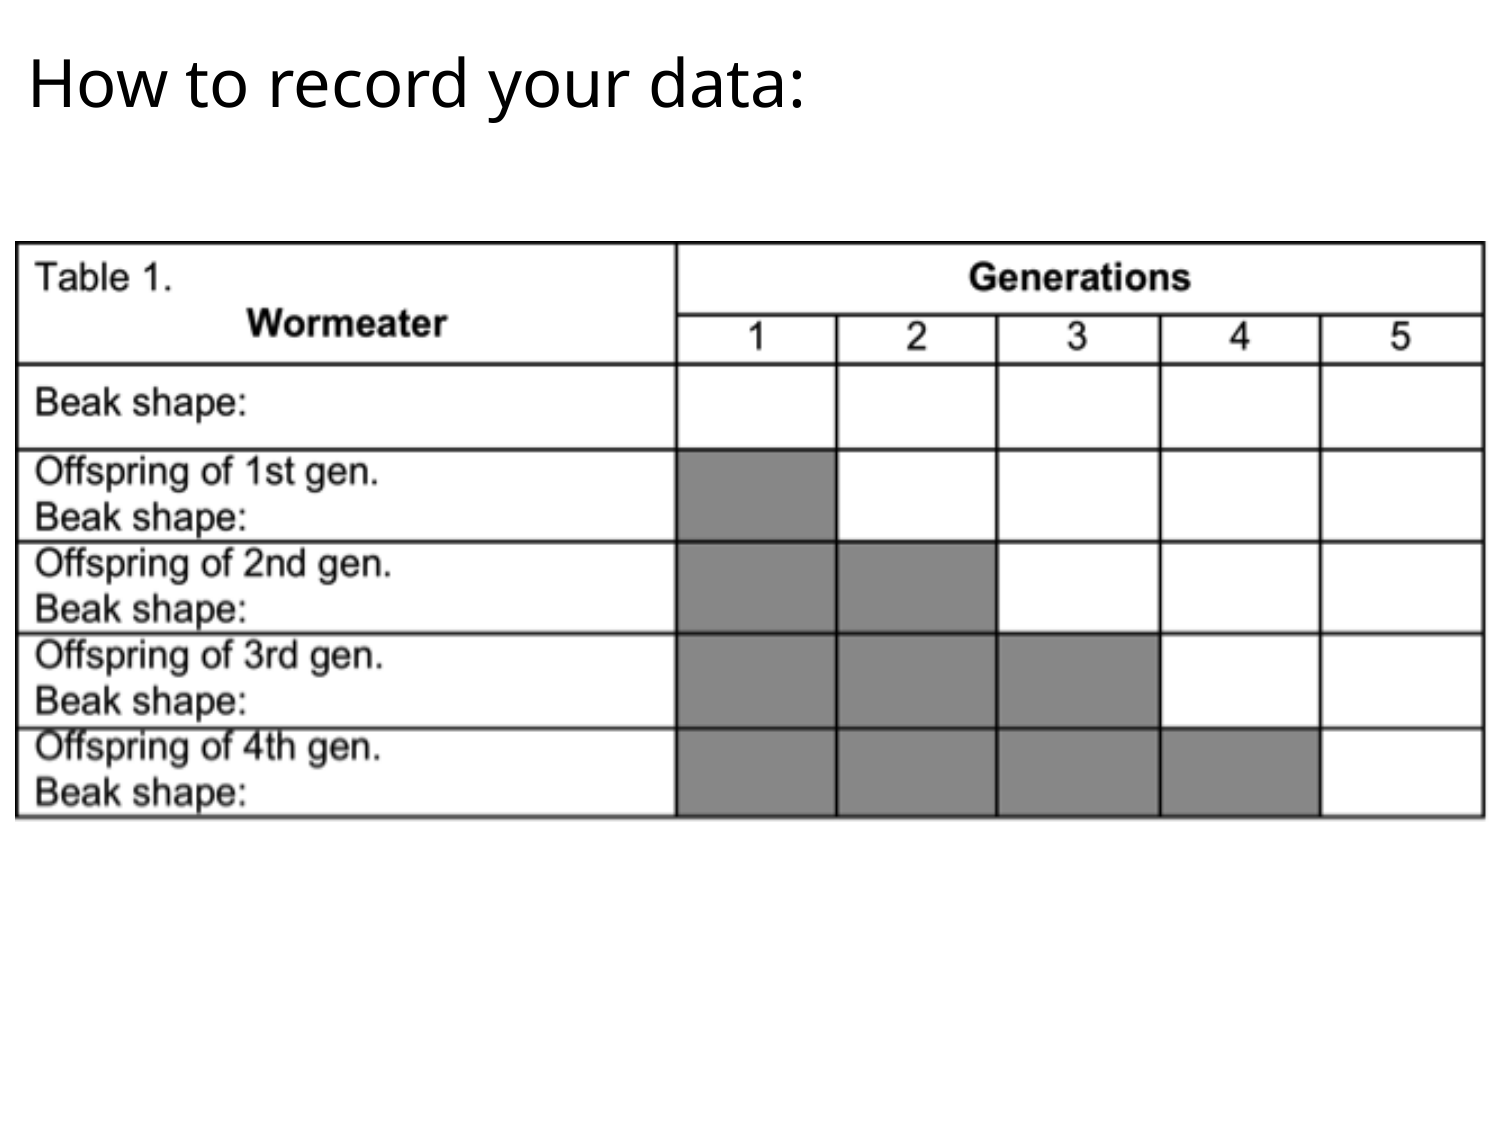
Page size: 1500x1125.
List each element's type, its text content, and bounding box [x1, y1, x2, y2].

picture [0, 224, 1500, 851]
title How to record your data: [12, 11, 1288, 150]
